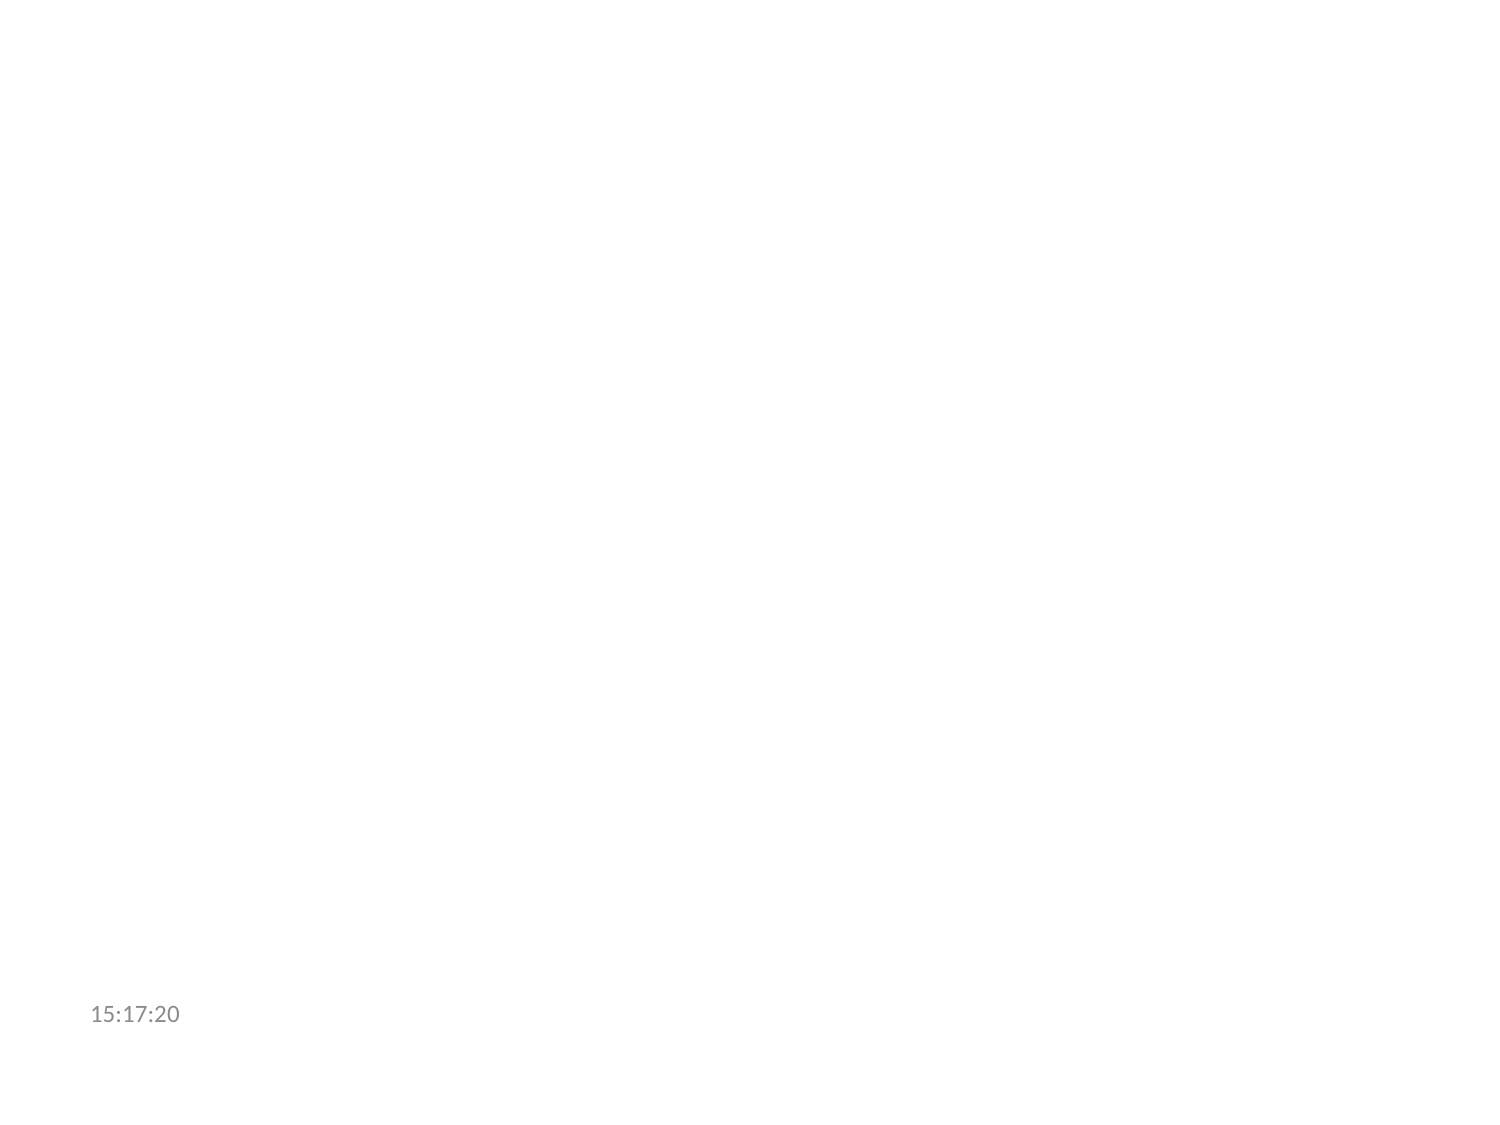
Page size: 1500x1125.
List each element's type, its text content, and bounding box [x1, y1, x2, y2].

text_box 15:35:09 [75, 982, 425, 1043]
